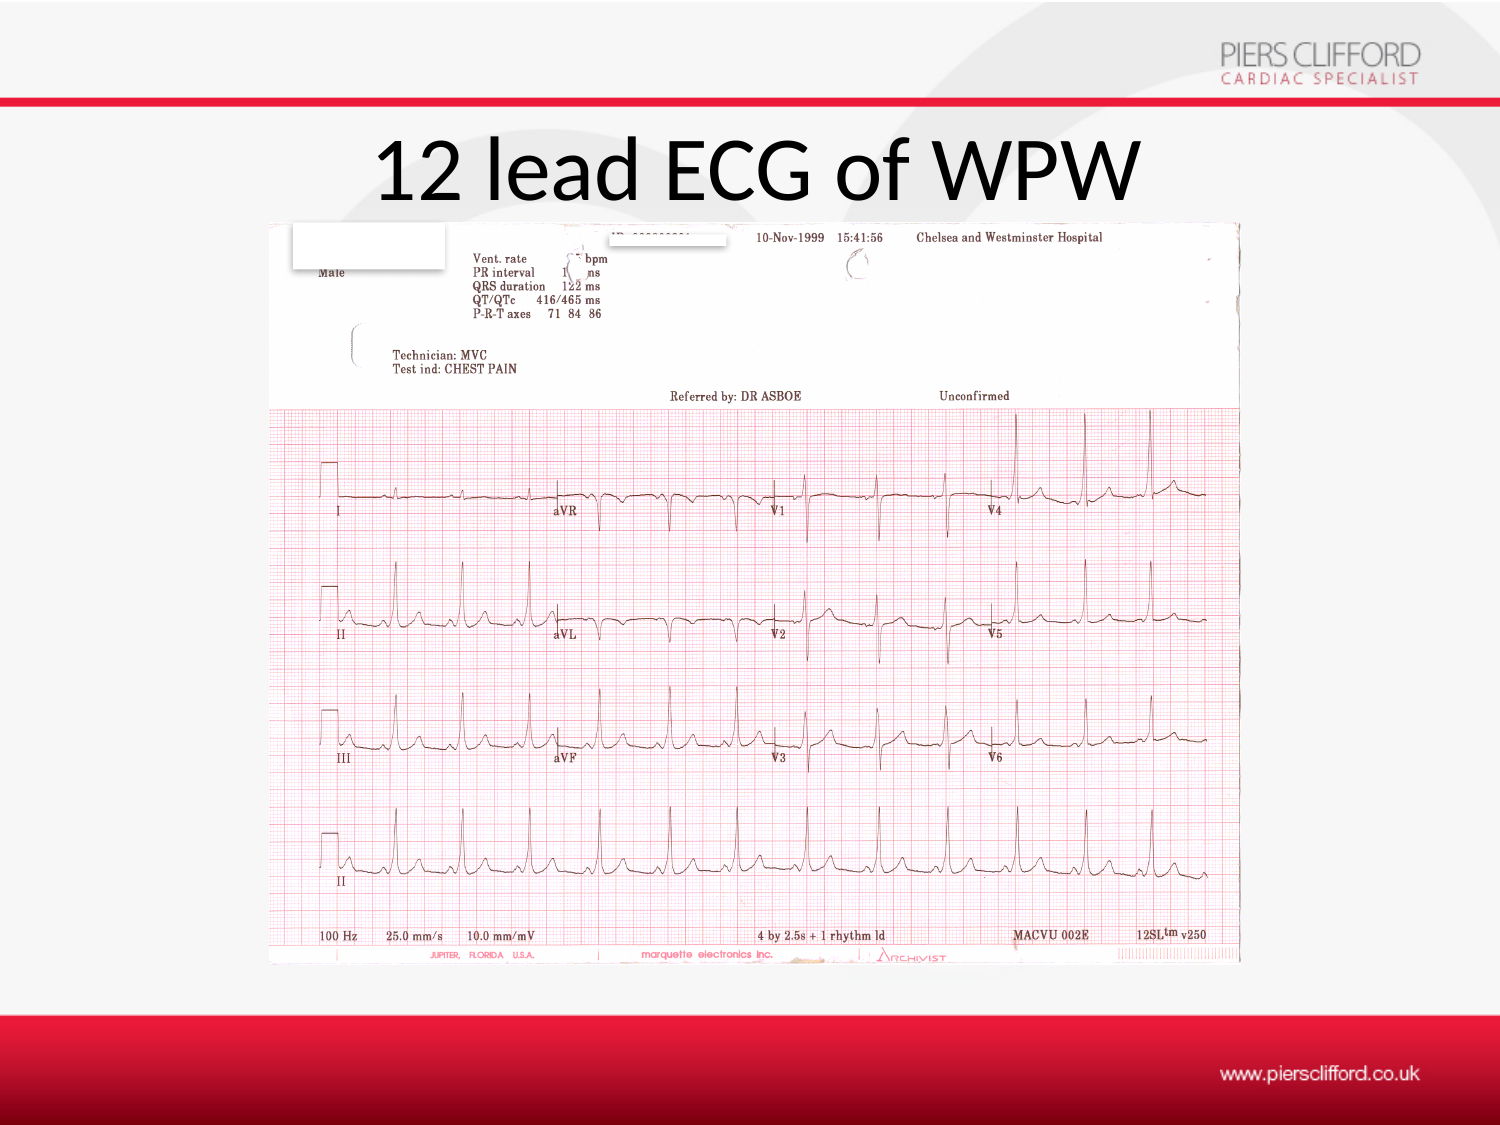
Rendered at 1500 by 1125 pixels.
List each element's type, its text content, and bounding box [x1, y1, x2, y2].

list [269, 222, 1242, 966]
title 12 lead ECG of WPW [81, 70, 1433, 259]
picture [0, 2, 1500, 1125]
